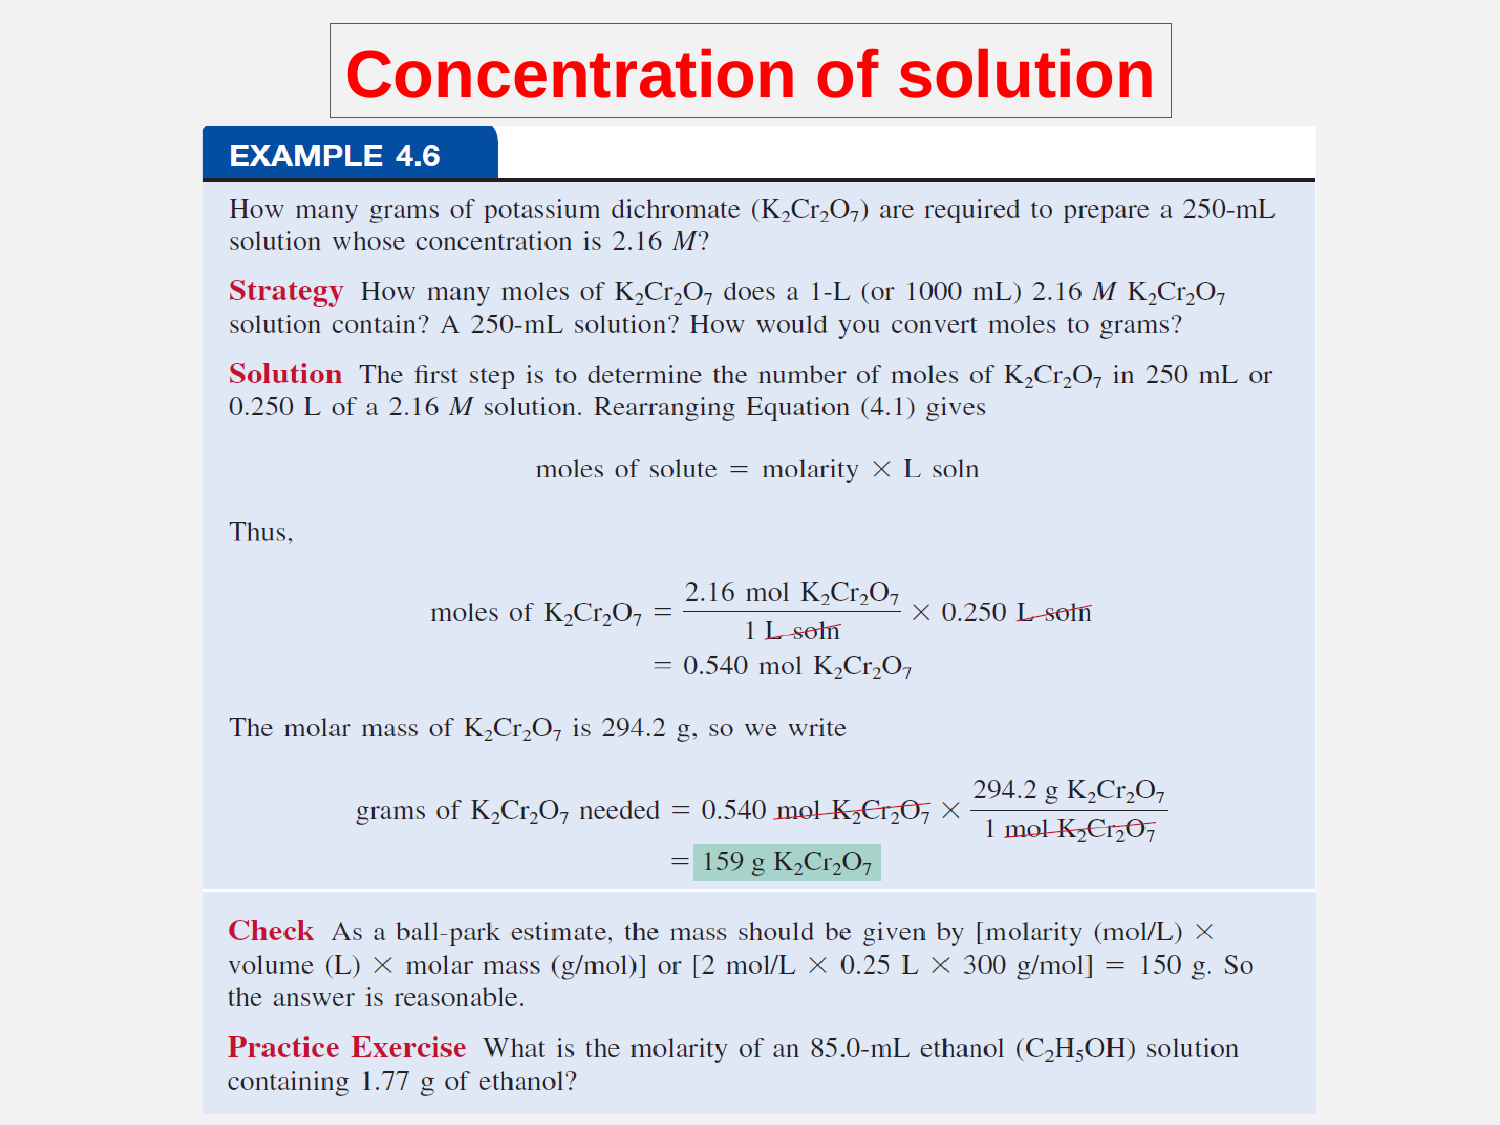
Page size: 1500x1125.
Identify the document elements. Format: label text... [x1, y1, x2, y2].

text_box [202, 126, 1316, 1114]
text_box Concentration of solution [330, 23, 1172, 118]
